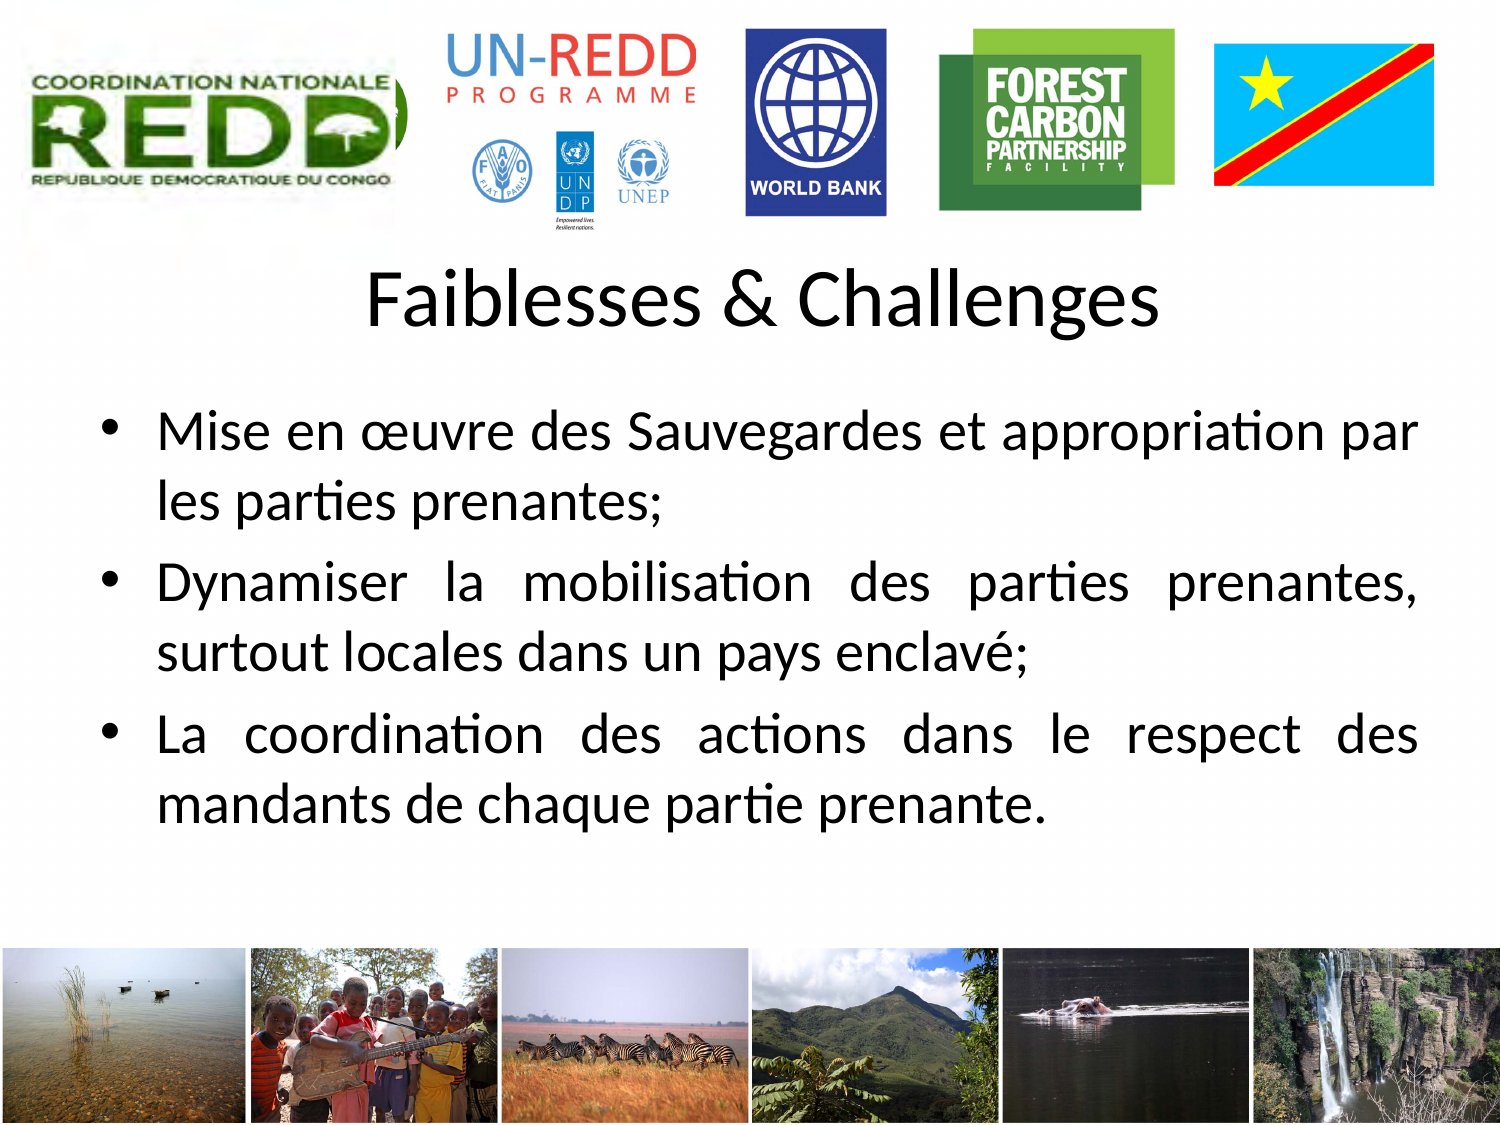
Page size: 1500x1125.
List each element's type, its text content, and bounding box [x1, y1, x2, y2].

picture [0, 0, 1500, 1125]
title Faiblesses & Challenges [88, 290, 1439, 386]
list Mise en œuvre des Sauvegardes et appropriation par les parties prenantes; Dynamiser la mobilisation des parties prenantes, surtout locales dans un pays enclavé; La coordination des actions dans le respect des mandants de chaque partie prenante. [85, 302, 1436, 929]
